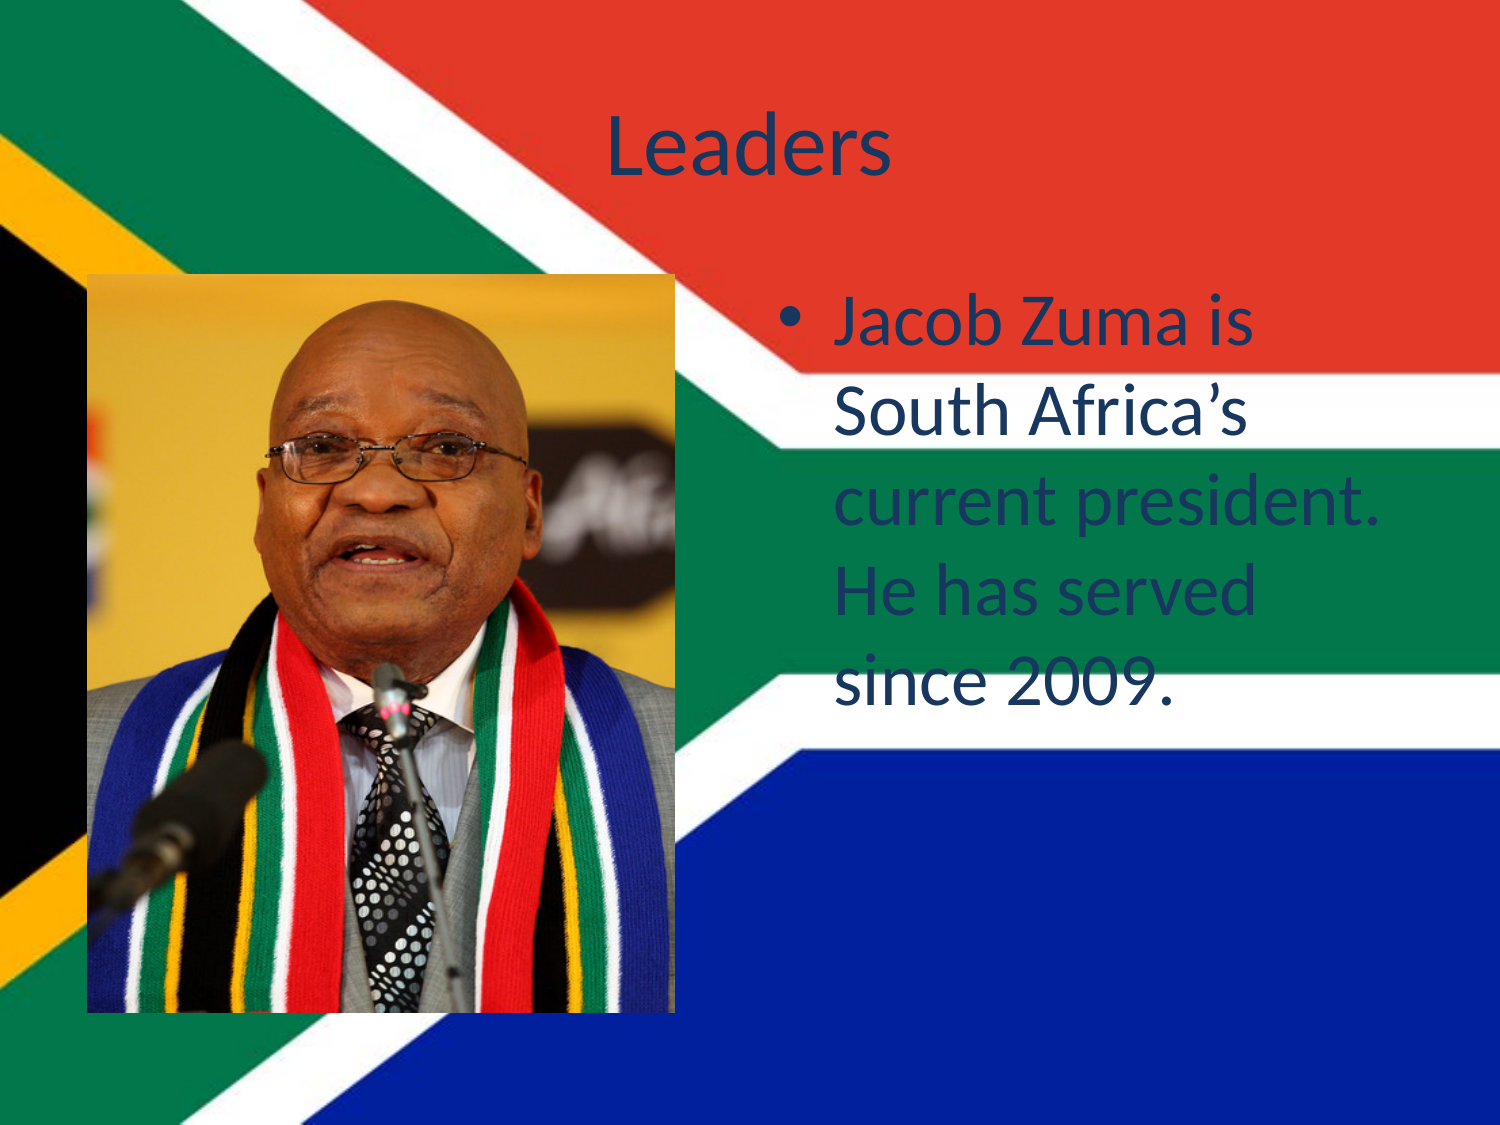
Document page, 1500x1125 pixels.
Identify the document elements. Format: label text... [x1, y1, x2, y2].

title Leaders [74, 44, 1426, 233]
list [87, 274, 676, 1013]
picture [0, 0, 1500, 1125]
list Jacob Zuma is South Africa’s current president. He has served since 2009. [762, 262, 1426, 1006]
